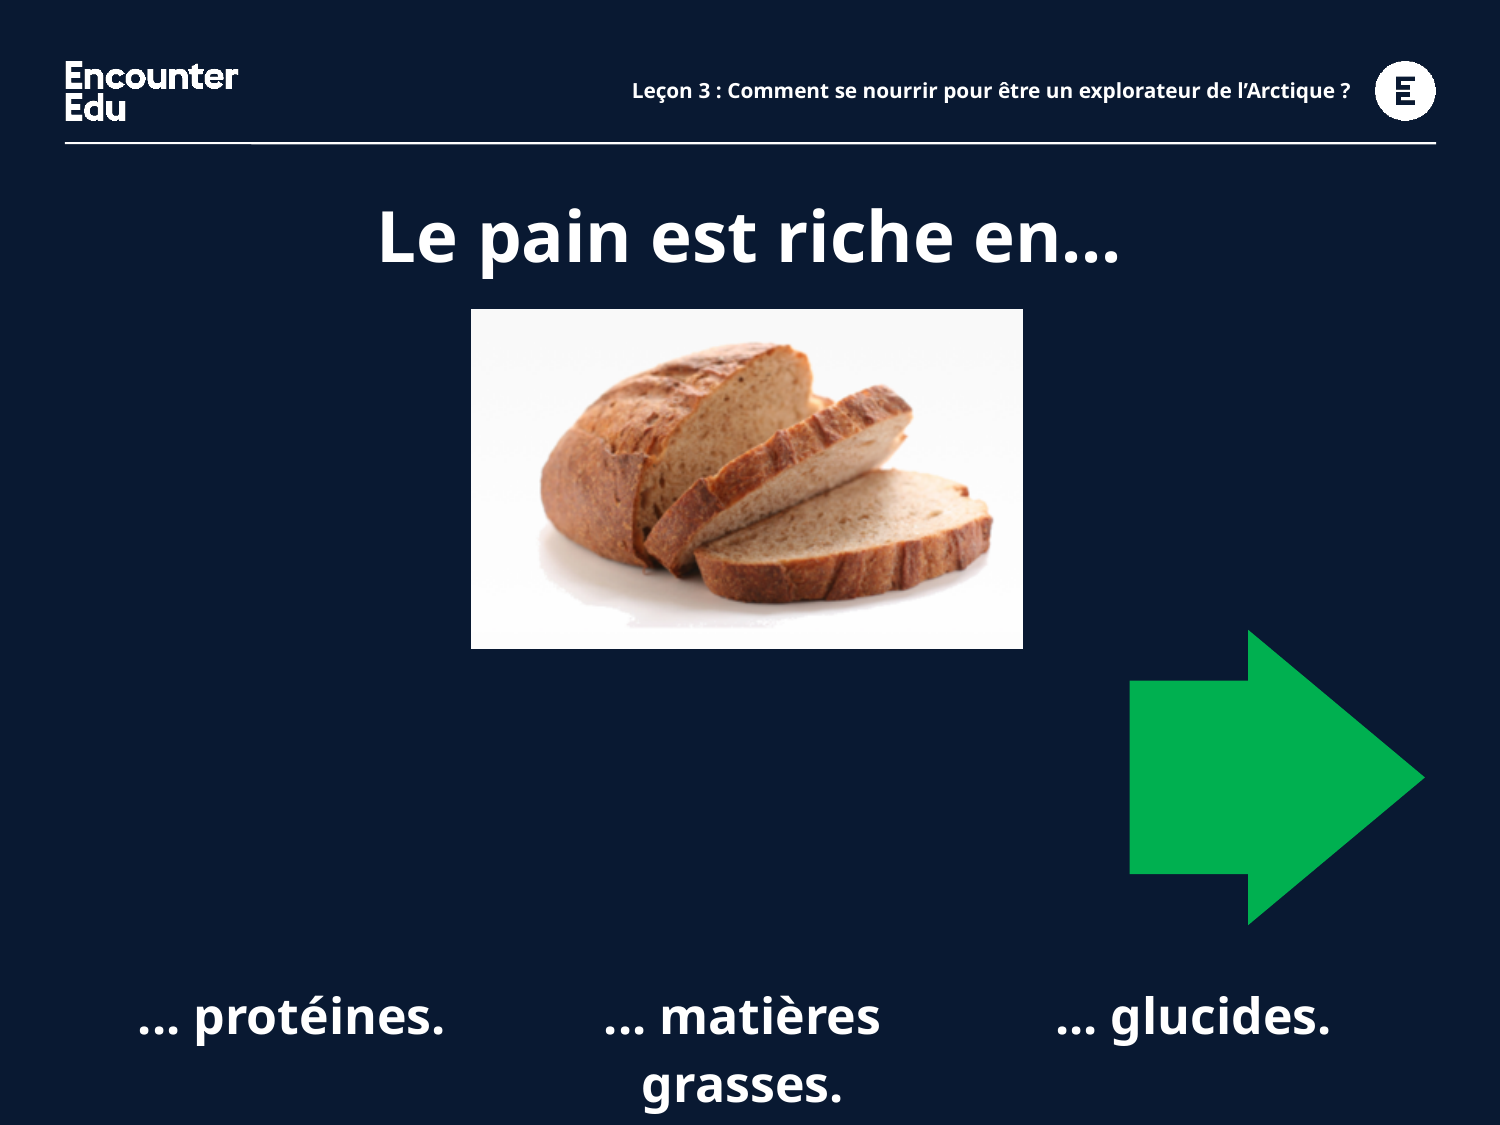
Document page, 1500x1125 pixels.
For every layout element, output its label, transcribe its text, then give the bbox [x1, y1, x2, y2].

text_box Le pain est riche en... [73, 184, 1427, 284]
picture [1373, 59, 1437, 122]
table_header ... matières grasses. [517, 973, 968, 1125]
text_box [1127, 627, 1428, 927]
picture [471, 309, 1023, 650]
picture [61, 59, 243, 122]
table_header ... glucides. [968, 973, 1419, 1125]
title Leçon 3 : Comment se nourrir pour être un explorateur de l’Arctique ? [574, 71, 1359, 113]
table_header ... protéines. [66, 973, 517, 1125]
